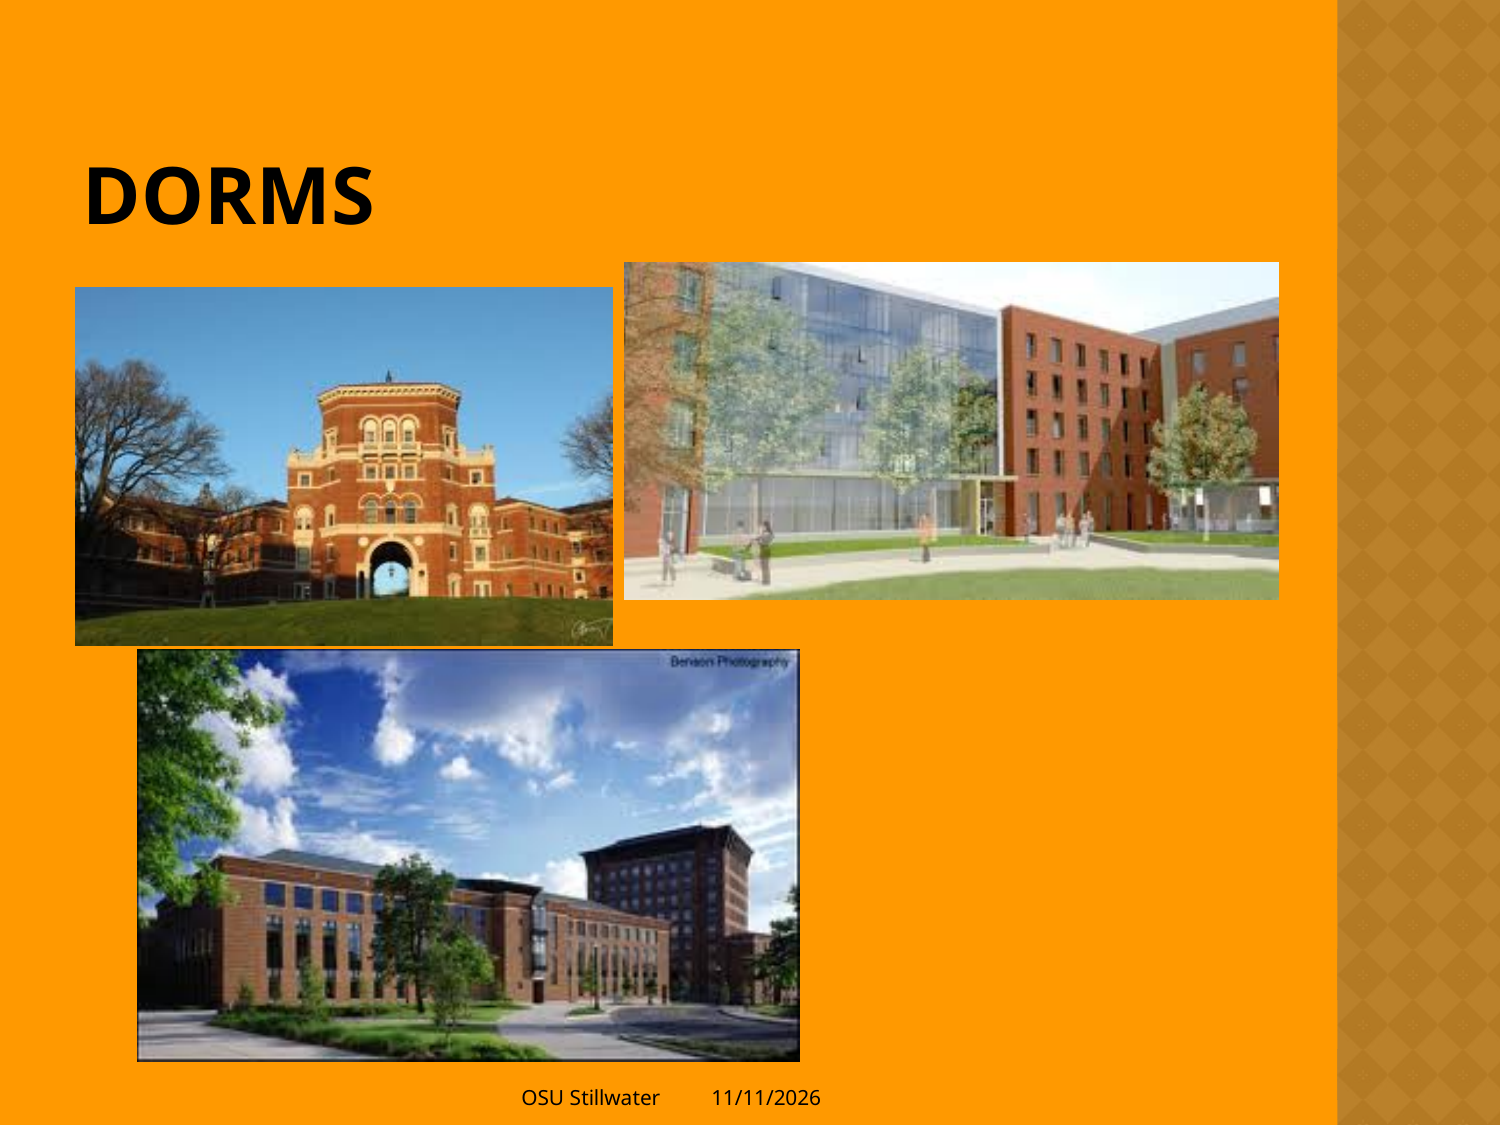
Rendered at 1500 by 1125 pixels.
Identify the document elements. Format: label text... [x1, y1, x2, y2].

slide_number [696, 1075, 1025, 1113]
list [74, 287, 613, 646]
picture [624, 262, 1280, 601]
picture [136, 649, 801, 1062]
footer OSU Stillwater [75, 1075, 675, 1114]
title Dorms [75, 52, 1263, 240]
